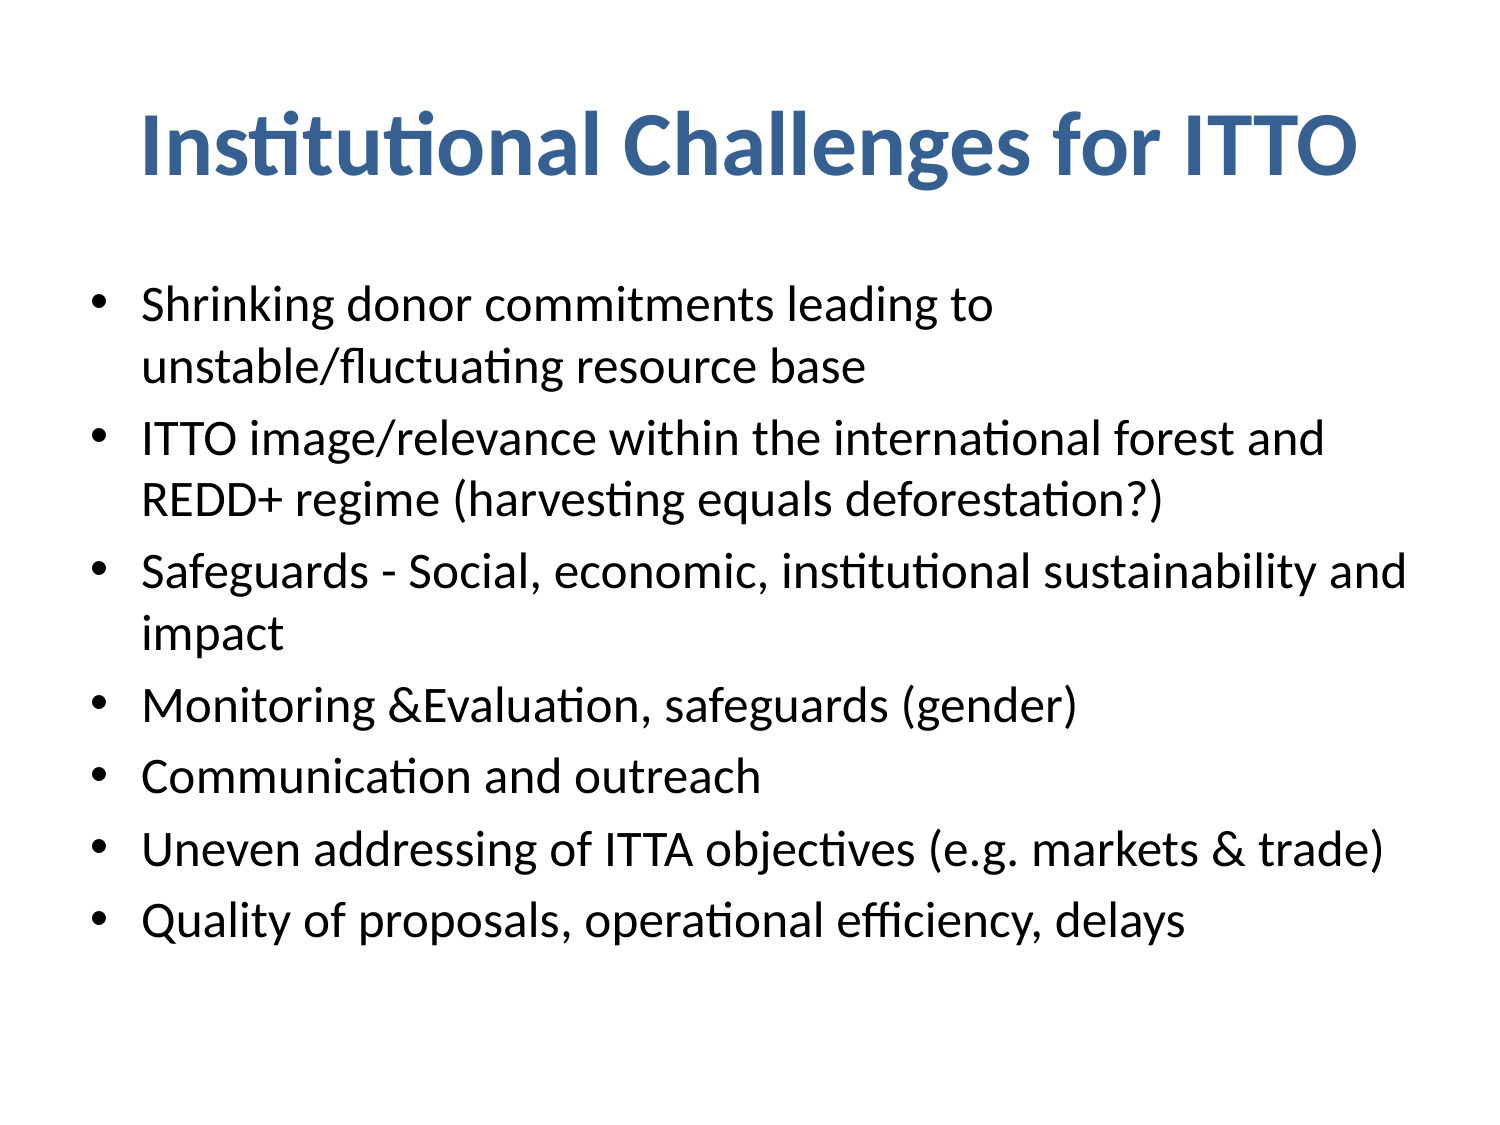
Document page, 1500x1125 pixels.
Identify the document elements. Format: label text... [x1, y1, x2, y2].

list Shrinking donor commitments leading to unstable/fluctuating resource base ITTO image/relevance within the international forest and REDD+ regime (harvesting equals deforestation?) Safeguards - Social, economic, institutional sustainability and impact Monitoring &Evaluation, safeguards (gender) Communication and outreach Uneven addressing of ITTA objectives (e.g. markets & trade) Quality of proposals, operational efficiency, delays [75, 262, 1425, 1005]
title Institutional Challenges for ITTO [75, 45, 1425, 233]
